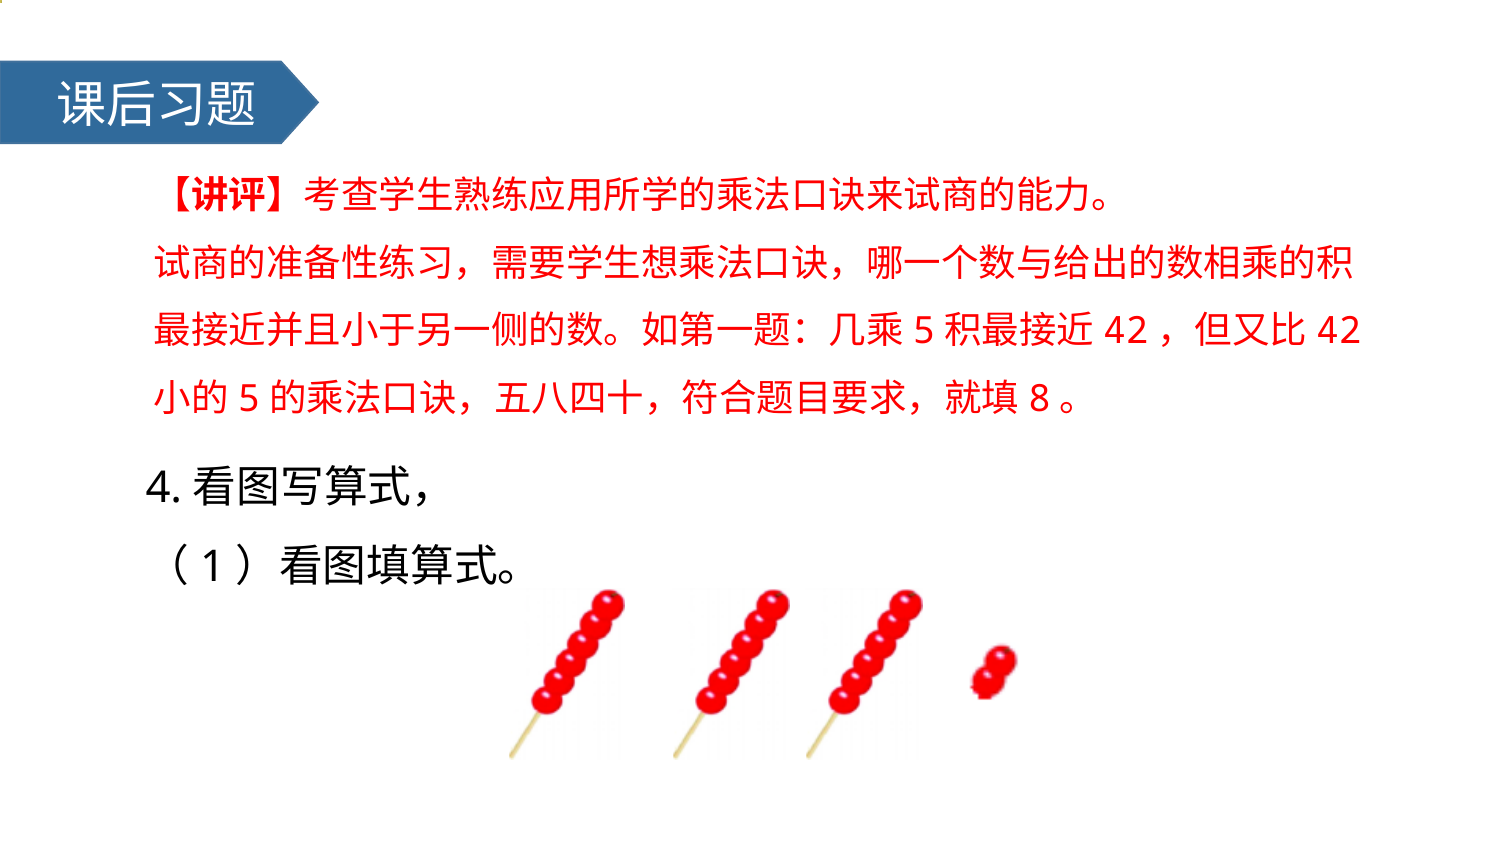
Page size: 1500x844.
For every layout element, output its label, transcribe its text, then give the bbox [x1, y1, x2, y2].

text_box 课后习题 [0, 61, 318, 144]
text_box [507, 588, 1026, 760]
text_box 【讲评】考查学生熟练应用所学的乘法口诀来试商的能力。 试商的准备性练习，需要学生想乘法口诀，哪一个数与给出的数相乘的积最接近并且小于另一侧的数。如第一题：几乘5积最接近42，但又比42小的5的乘法口诀，五八四十，符合题目要求，就填8。 [142, 143, 1392, 425]
text_box 4.看图写算式， （1）看图填算式。 [134, 427, 553, 596]
